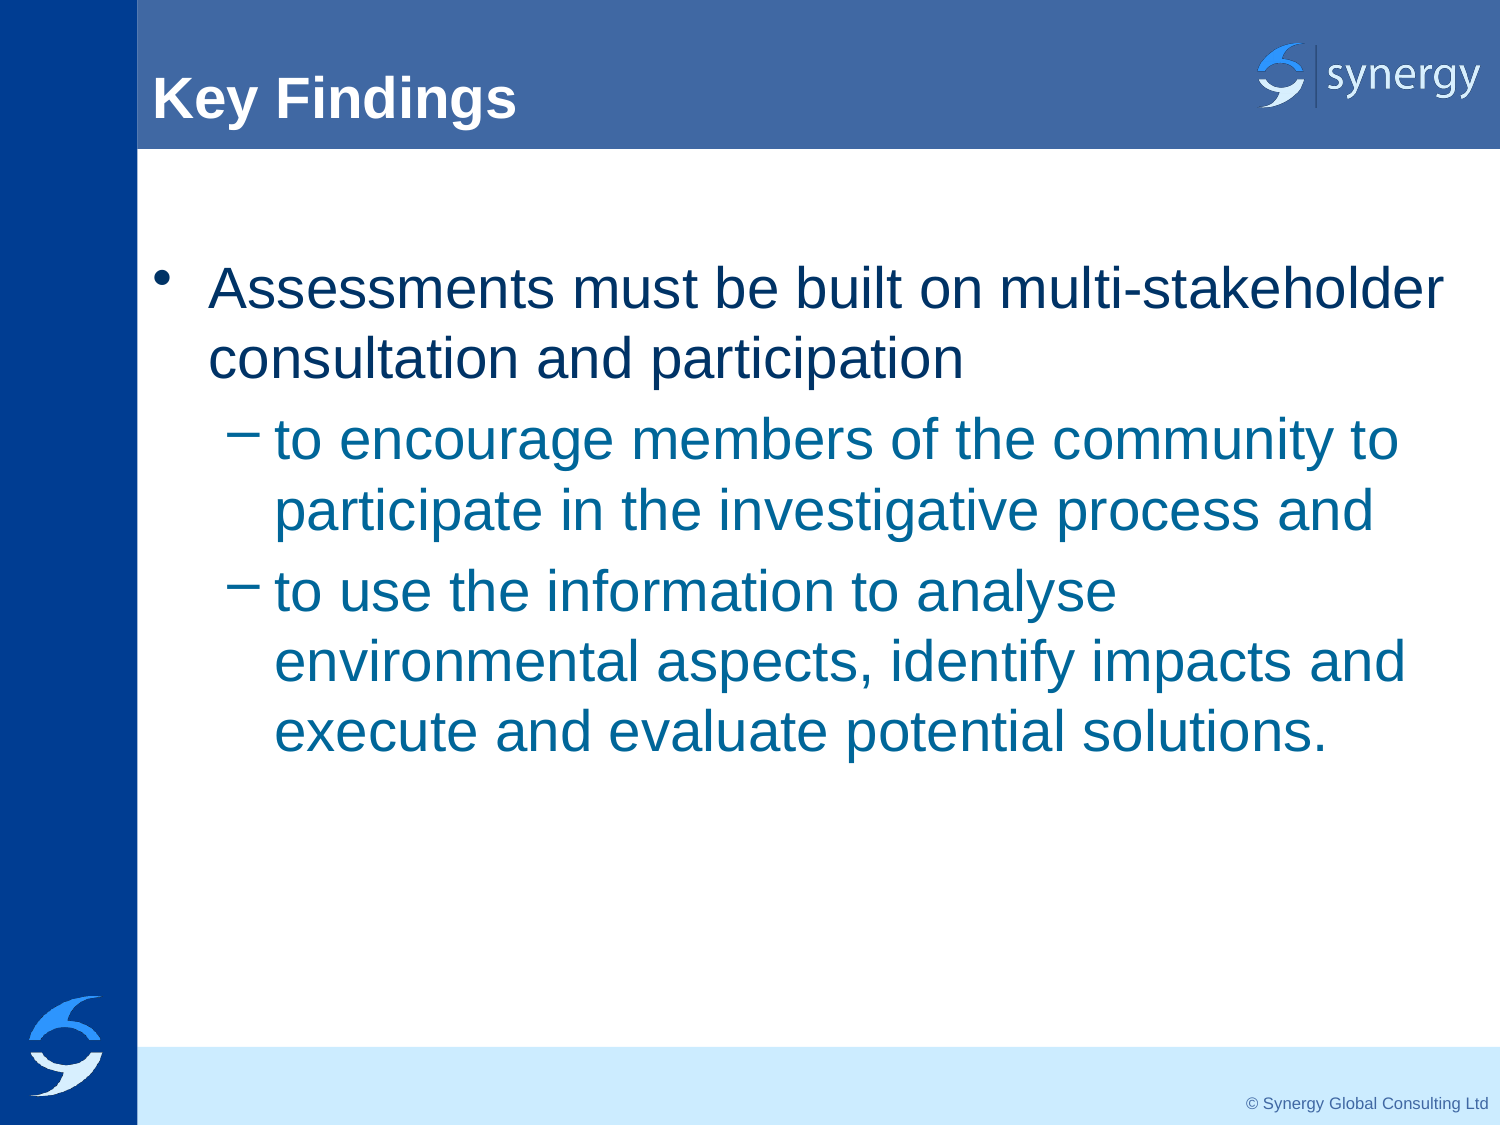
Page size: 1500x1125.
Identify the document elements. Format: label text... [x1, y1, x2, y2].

picture [11, 976, 118, 1125]
list Assessments must be built on multi-stakeholder consultation and participation to encourage members of the community to participate in the investigative process and to use the information to analyse environmental aspects, identify impacts and execute and evaluate potential solutions. [137, 160, 1500, 1047]
title Key Findings [137, 0, 1500, 138]
